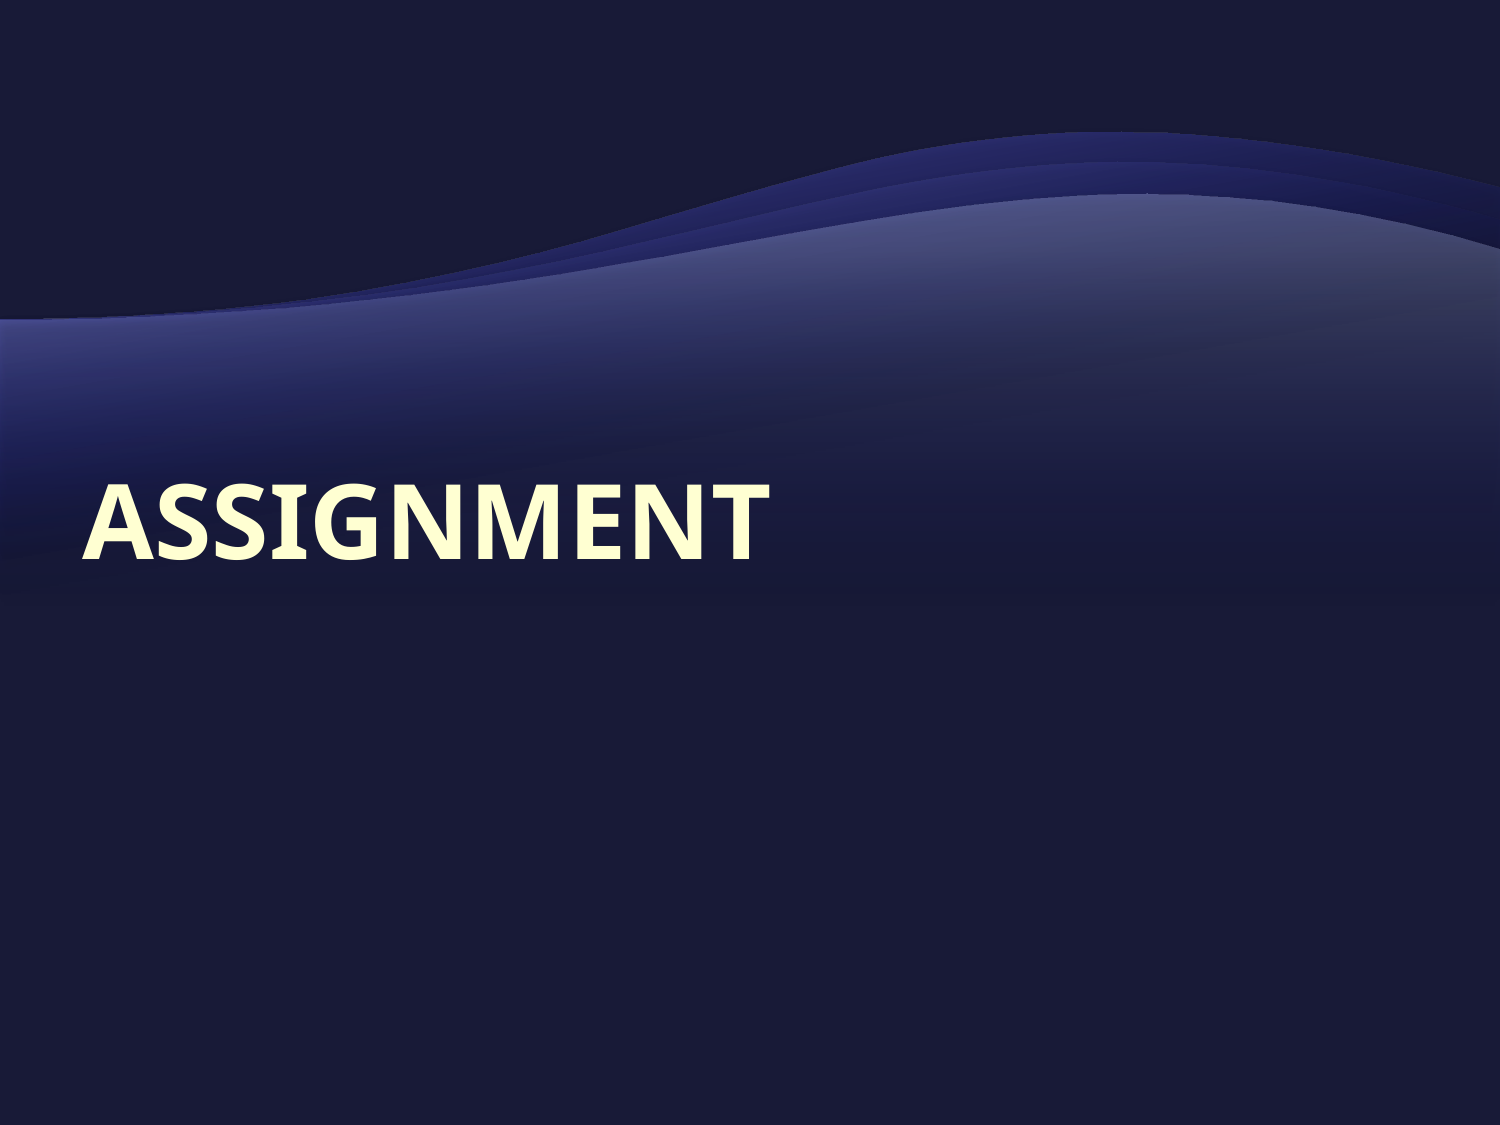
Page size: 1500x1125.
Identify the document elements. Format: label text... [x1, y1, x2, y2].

title assignment [82, 455, 1433, 811]
